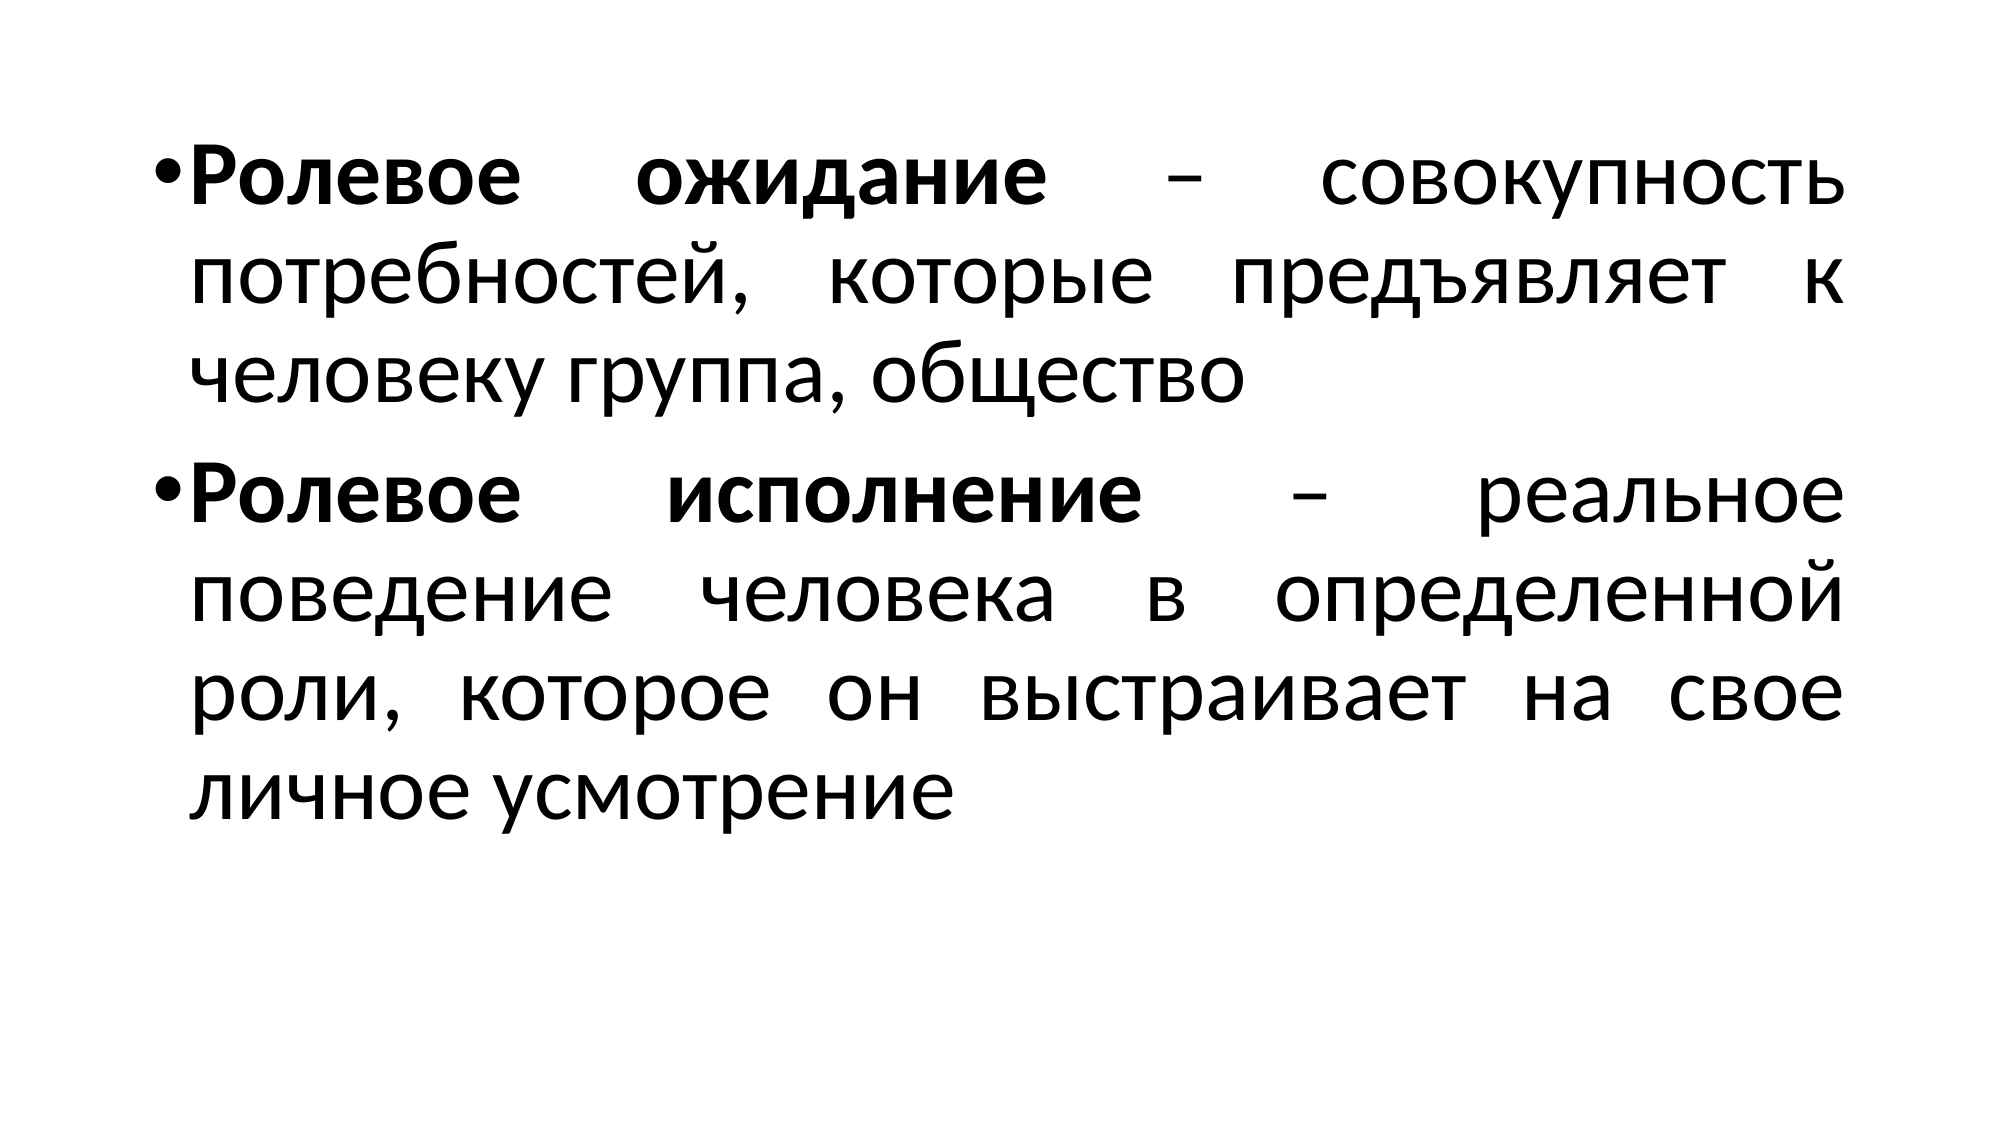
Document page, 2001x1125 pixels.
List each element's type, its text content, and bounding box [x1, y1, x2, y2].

list Ролевое ожидание – совокупность потребностей, которые предъявляет к человеку группа, общество Ролевое исполнение – реальное поведение человека в определенной роли, которое он выстраивает на свое личное усмотрение [137, 117, 1863, 1014]
